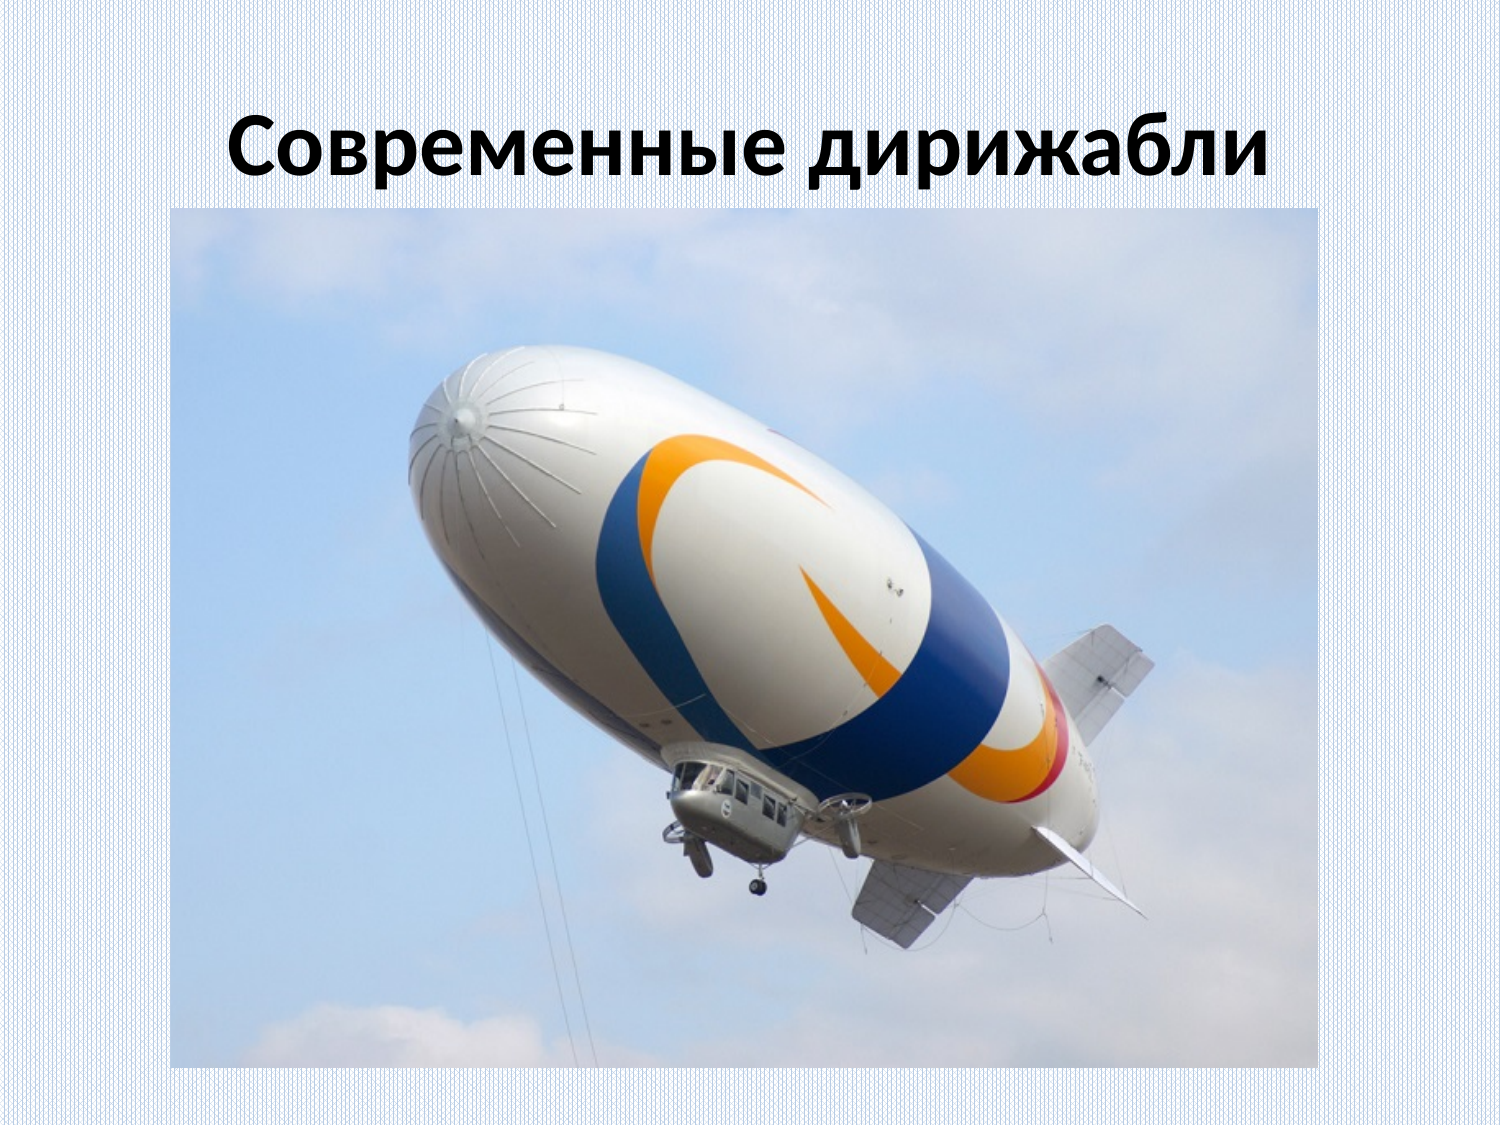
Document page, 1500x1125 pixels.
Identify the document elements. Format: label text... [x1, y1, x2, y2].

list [170, 207, 1318, 1068]
title Современные дирижабли [75, 45, 1425, 233]
